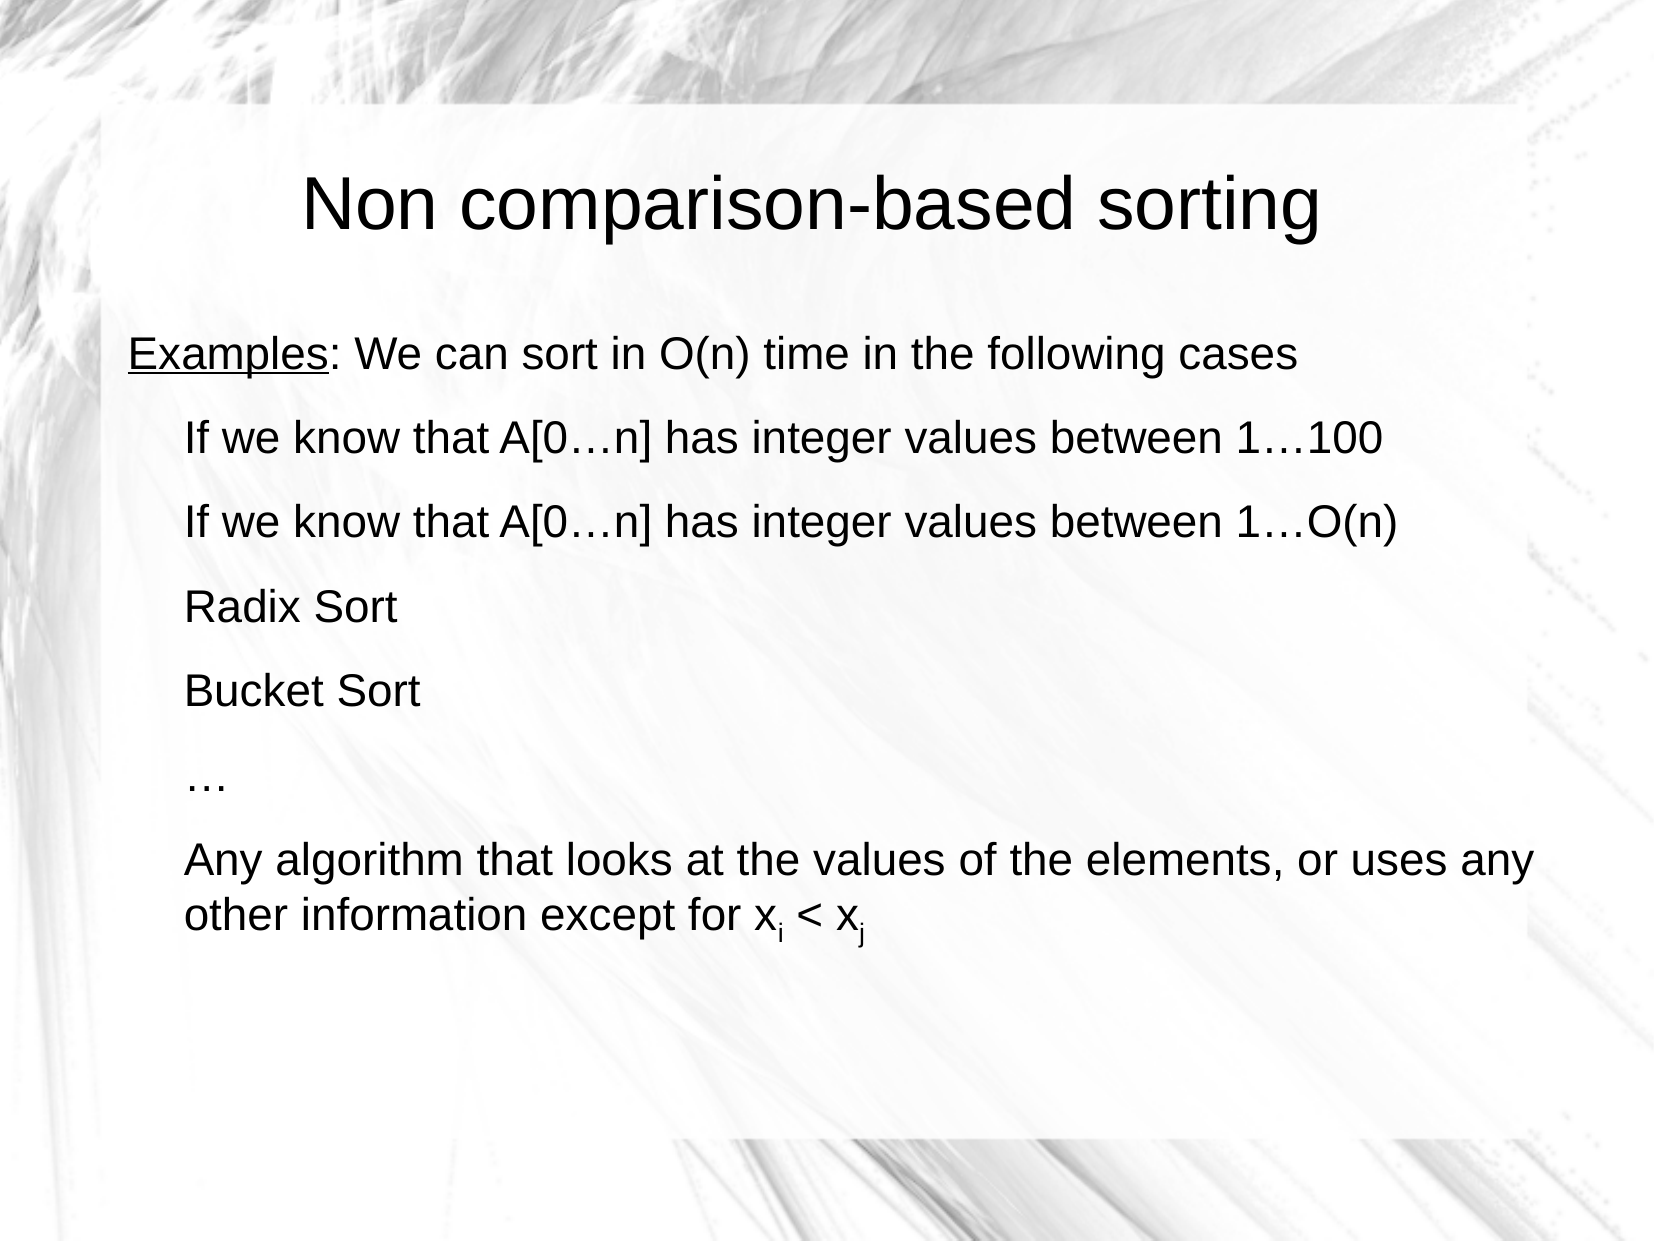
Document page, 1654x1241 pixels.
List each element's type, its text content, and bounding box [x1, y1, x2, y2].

list Examples: We can sort in O(n) time in the following cases If we know that A[0…n] has integer values between 1…100 If we know that A[0…n] has integer values between 1…O(n) Radix Sort Bucket Sort … Any algorithm that looks at the values of the elements, or uses any other information except for xi < xj [118, 319, 1571, 1109]
title Non comparison-based sorting [118, 93, 1506, 299]
picture [0, 0, 1654, 1241]
